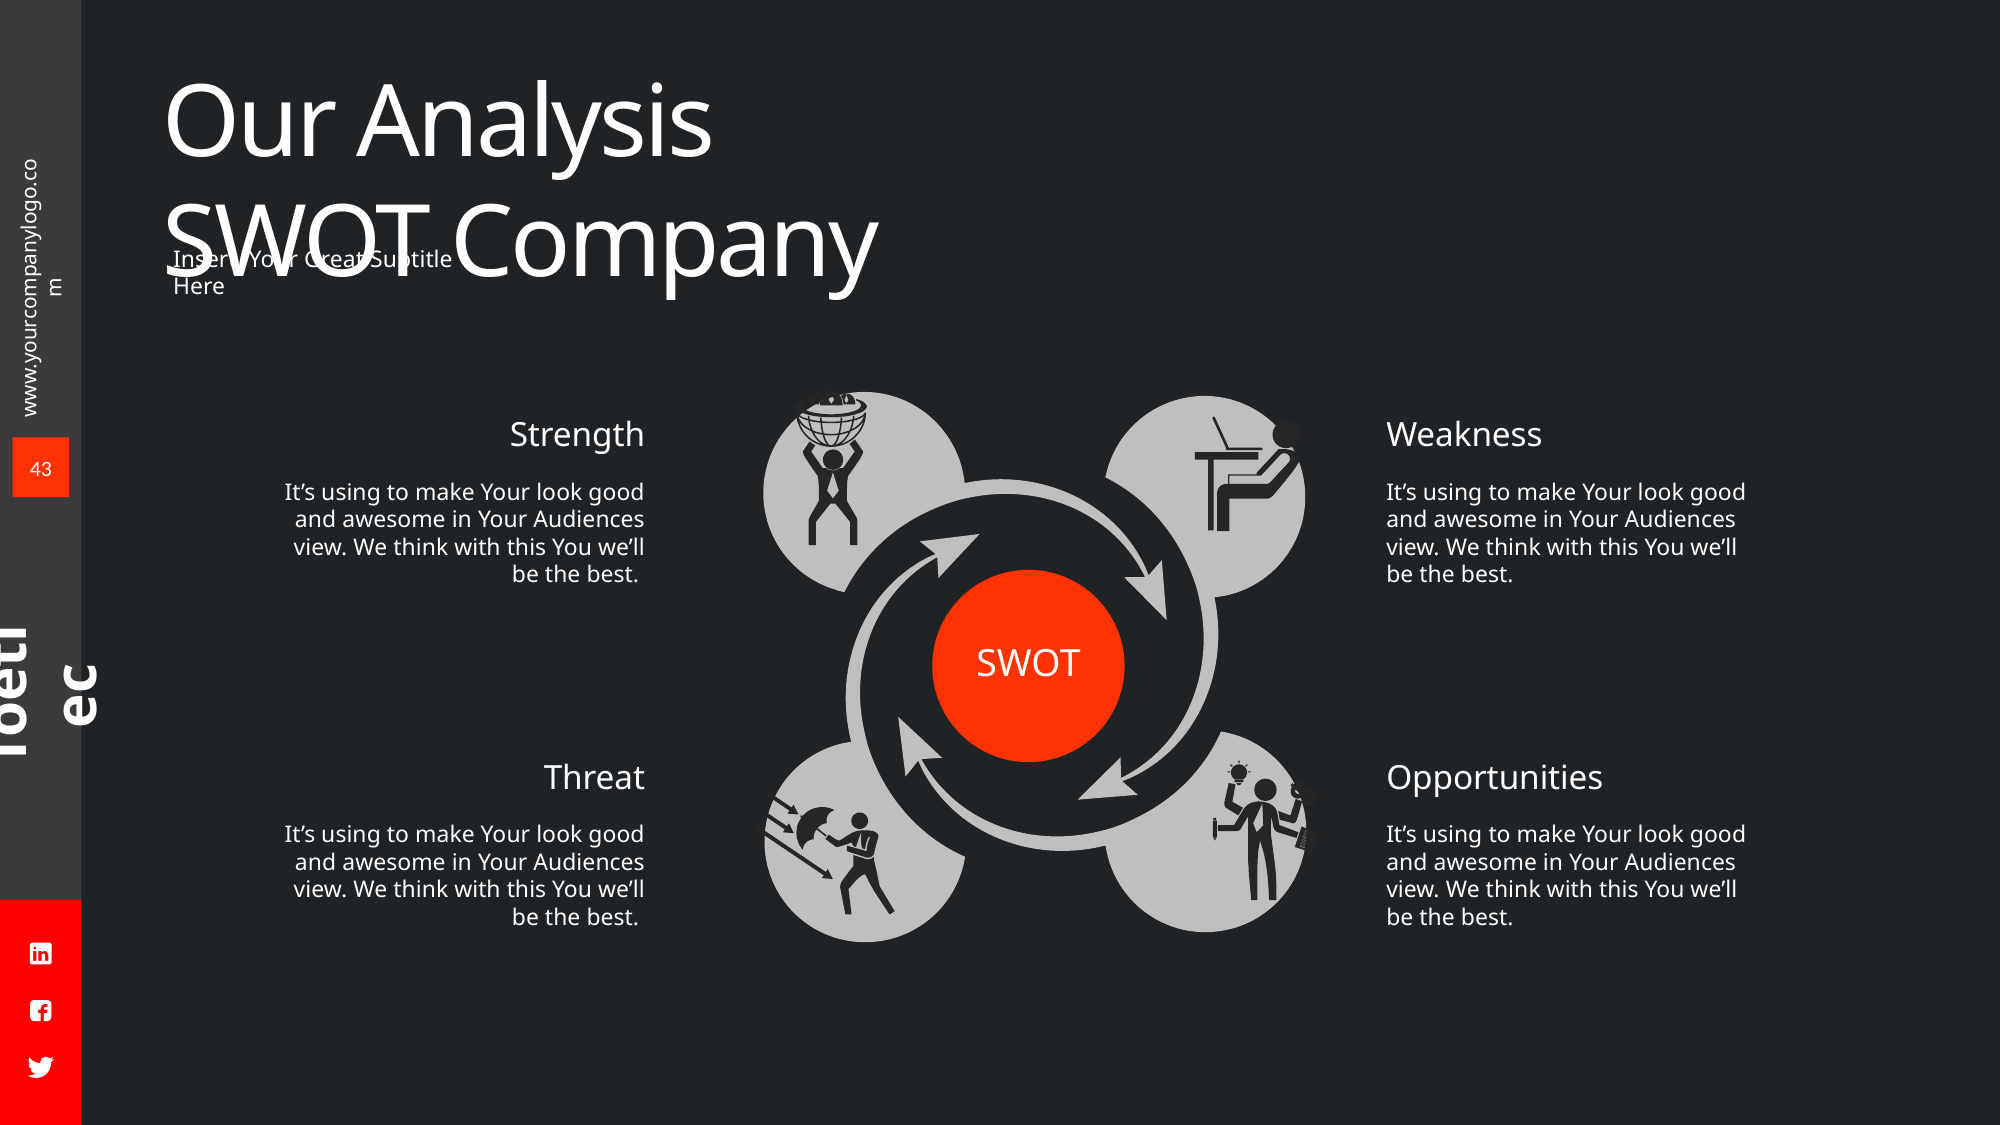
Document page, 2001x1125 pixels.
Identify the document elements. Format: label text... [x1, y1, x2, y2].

text_box Weakness [1371, 405, 1669, 461]
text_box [754, 790, 895, 915]
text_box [762, 391, 1309, 945]
text_box It’s using to make Your look good and awesome in Your Audiences view. We think with this You we’ll be the best. [254, 812, 660, 938]
text_box Insert Your Great Subtitle Here [158, 237, 512, 307]
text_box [1212, 760, 1318, 901]
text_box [795, 377, 867, 546]
text_box Threat [363, 748, 660, 804]
text_box It’s using to make Your look good and awesome in Your Audiences view. We think with this You we’ll be the best. [1371, 469, 1778, 595]
text_box Our Analysis SWOT Company [147, 116, 1015, 236]
text_box It’s using to make Your look good and awesome in Your Audiences view. We think with this You we’ll be the best. [254, 469, 660, 595]
slide_number 43 [12, 437, 69, 498]
text_box Strength [363, 405, 660, 461]
text_box Opportunities [1371, 748, 1669, 804]
text_box It’s using to make Your look good and awesome in Your Audiences view. We think with this You we’ll be the best. [1371, 812, 1778, 938]
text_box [1194, 416, 1300, 532]
